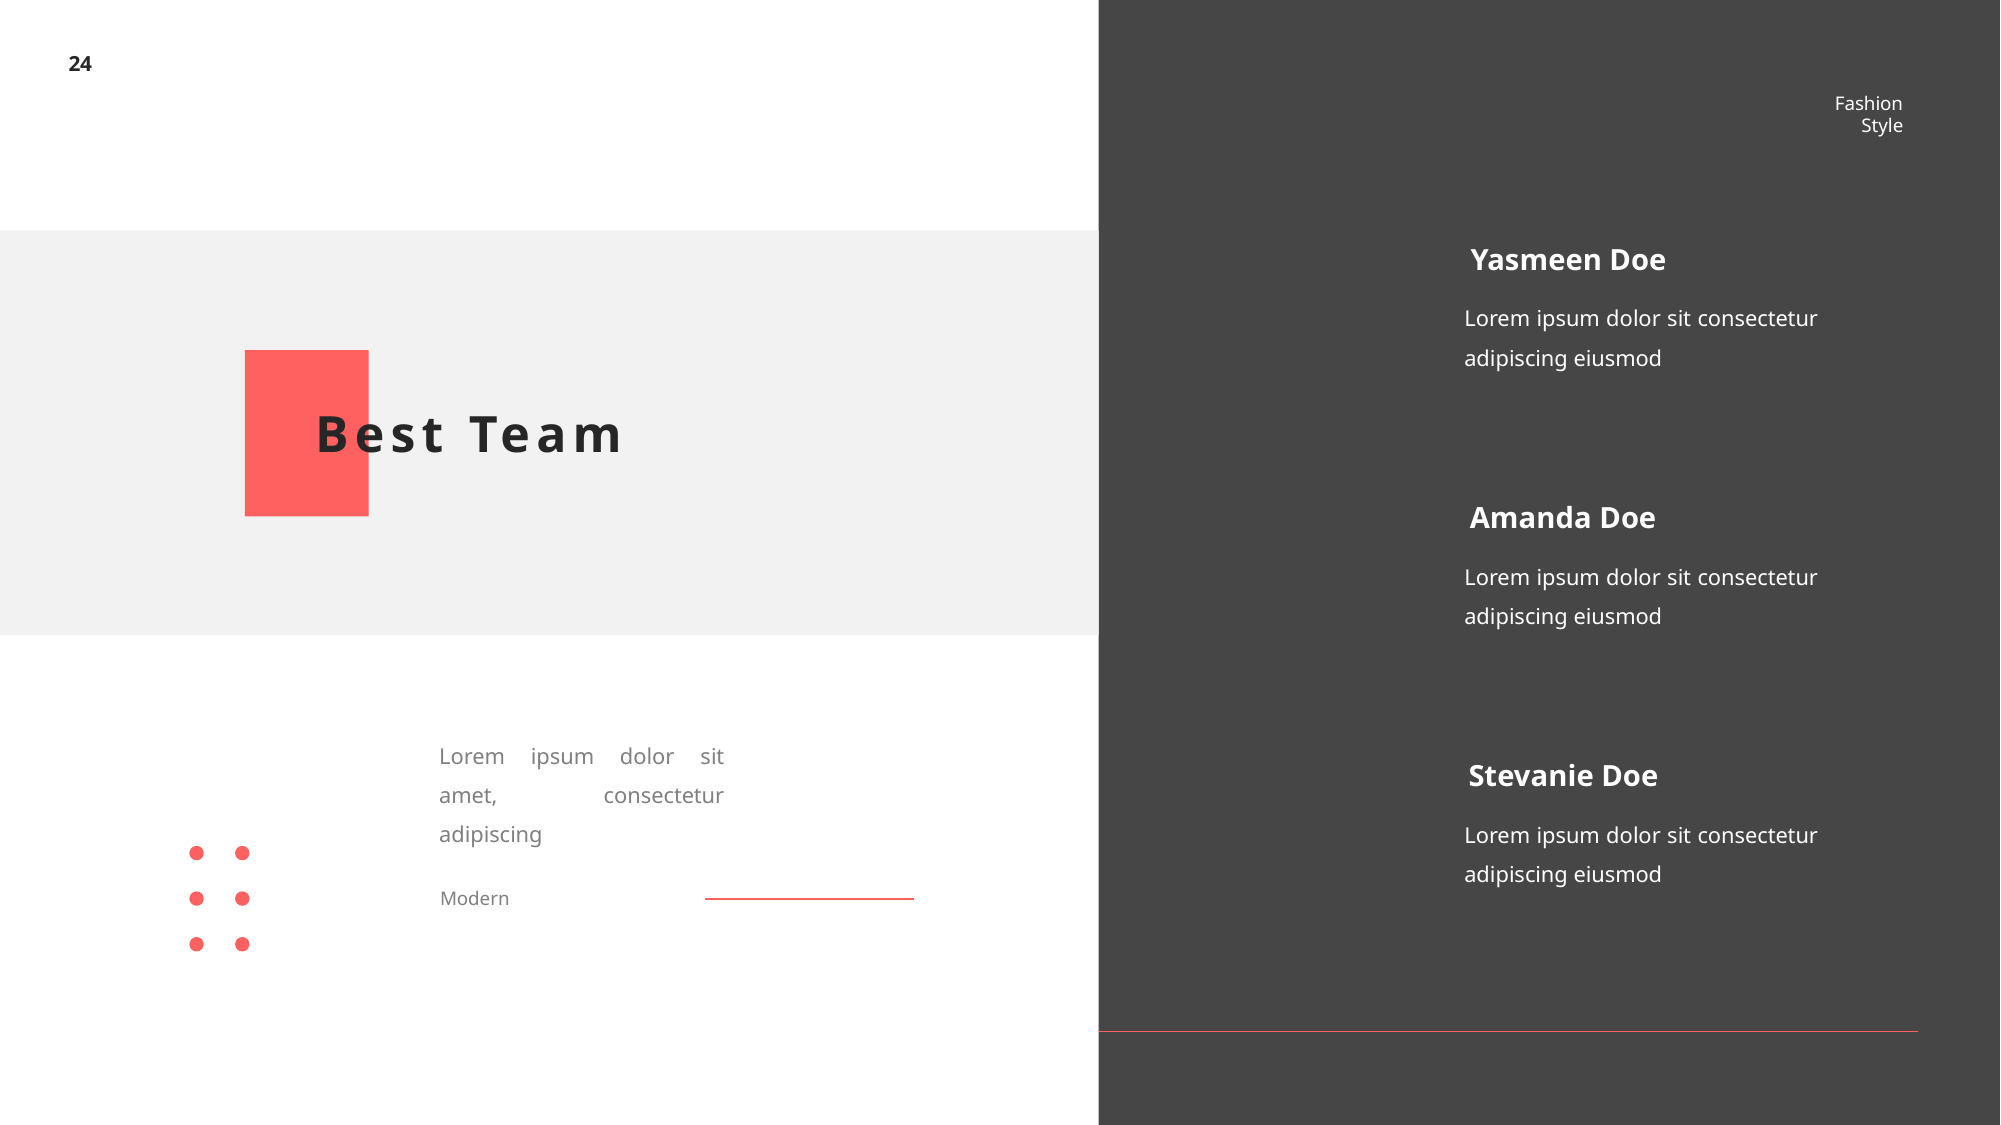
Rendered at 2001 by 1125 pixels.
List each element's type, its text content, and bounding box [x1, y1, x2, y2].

text_box [244, 349, 370, 517]
text_box [0, 229, 1098, 636]
text_box Modern [412, 879, 543, 917]
text_box [188, 890, 205, 907]
text_box [234, 844, 251, 862]
text_box Best Team [300, 395, 748, 471]
text_box 24 [53, 43, 108, 84]
text_box [188, 936, 205, 953]
picture [914, 0, 2000, 1125]
text_box Lorem ipsum dolor sit amet, consectetur adipiscing [424, 721, 740, 855]
text_box [188, 844, 205, 862]
text_box [234, 890, 251, 907]
text_box [234, 936, 251, 953]
